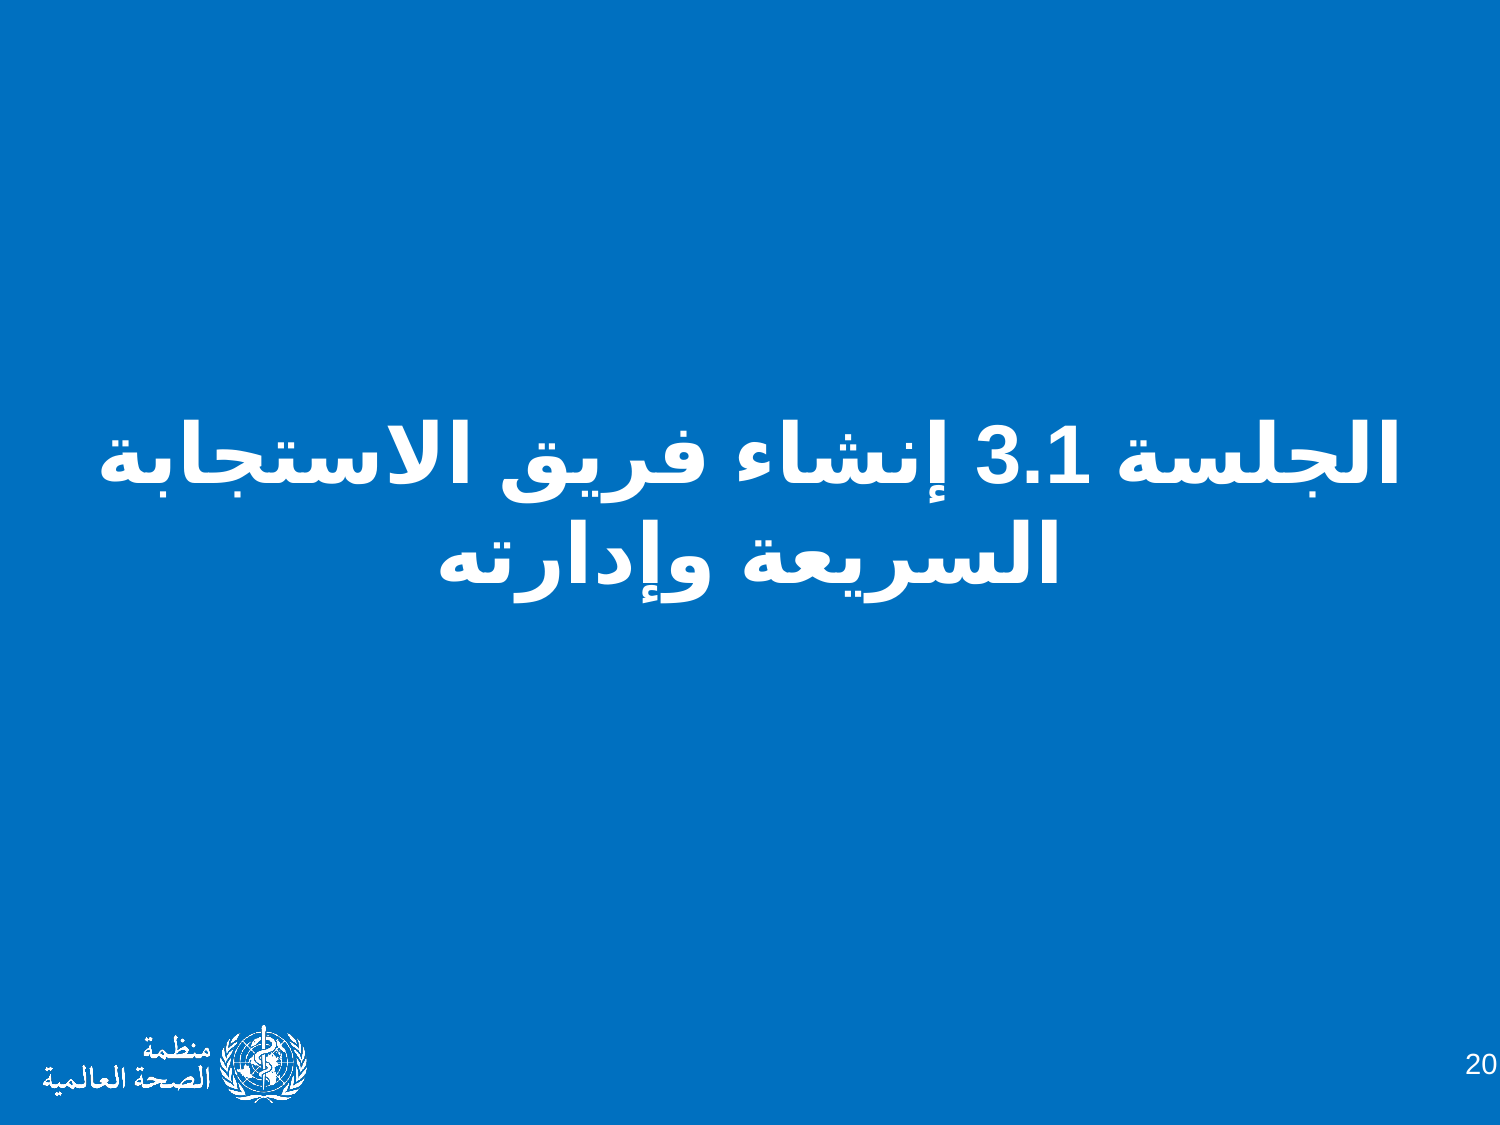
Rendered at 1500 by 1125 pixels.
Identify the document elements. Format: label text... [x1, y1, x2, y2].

picture [43, 1025, 307, 1103]
list الجلسة 3.1 إنشاء فريق الاستجابة السريعة وإدارته [0, 0, 1500, 1001]
